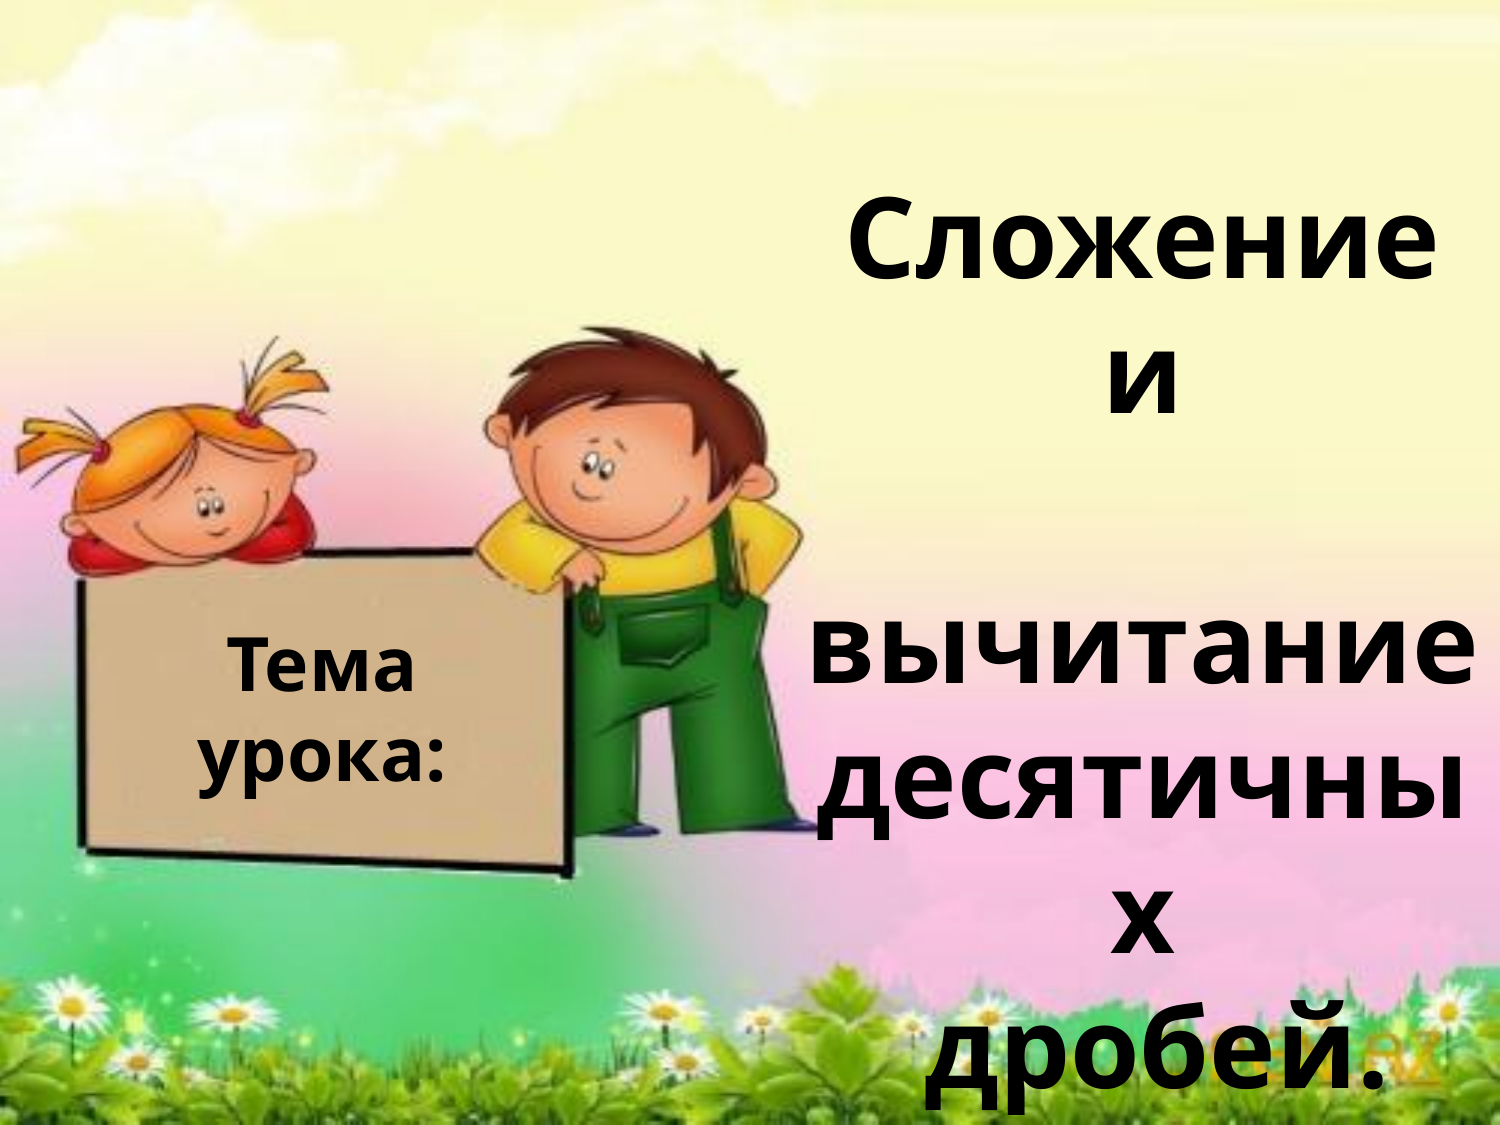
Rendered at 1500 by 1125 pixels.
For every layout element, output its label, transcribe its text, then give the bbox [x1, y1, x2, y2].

picture [0, 0, 1500, 1125]
text_box Сложение и вычитание десятичных дробей. [785, 339, 1500, 938]
title Тема урока: [93, 585, 551, 828]
